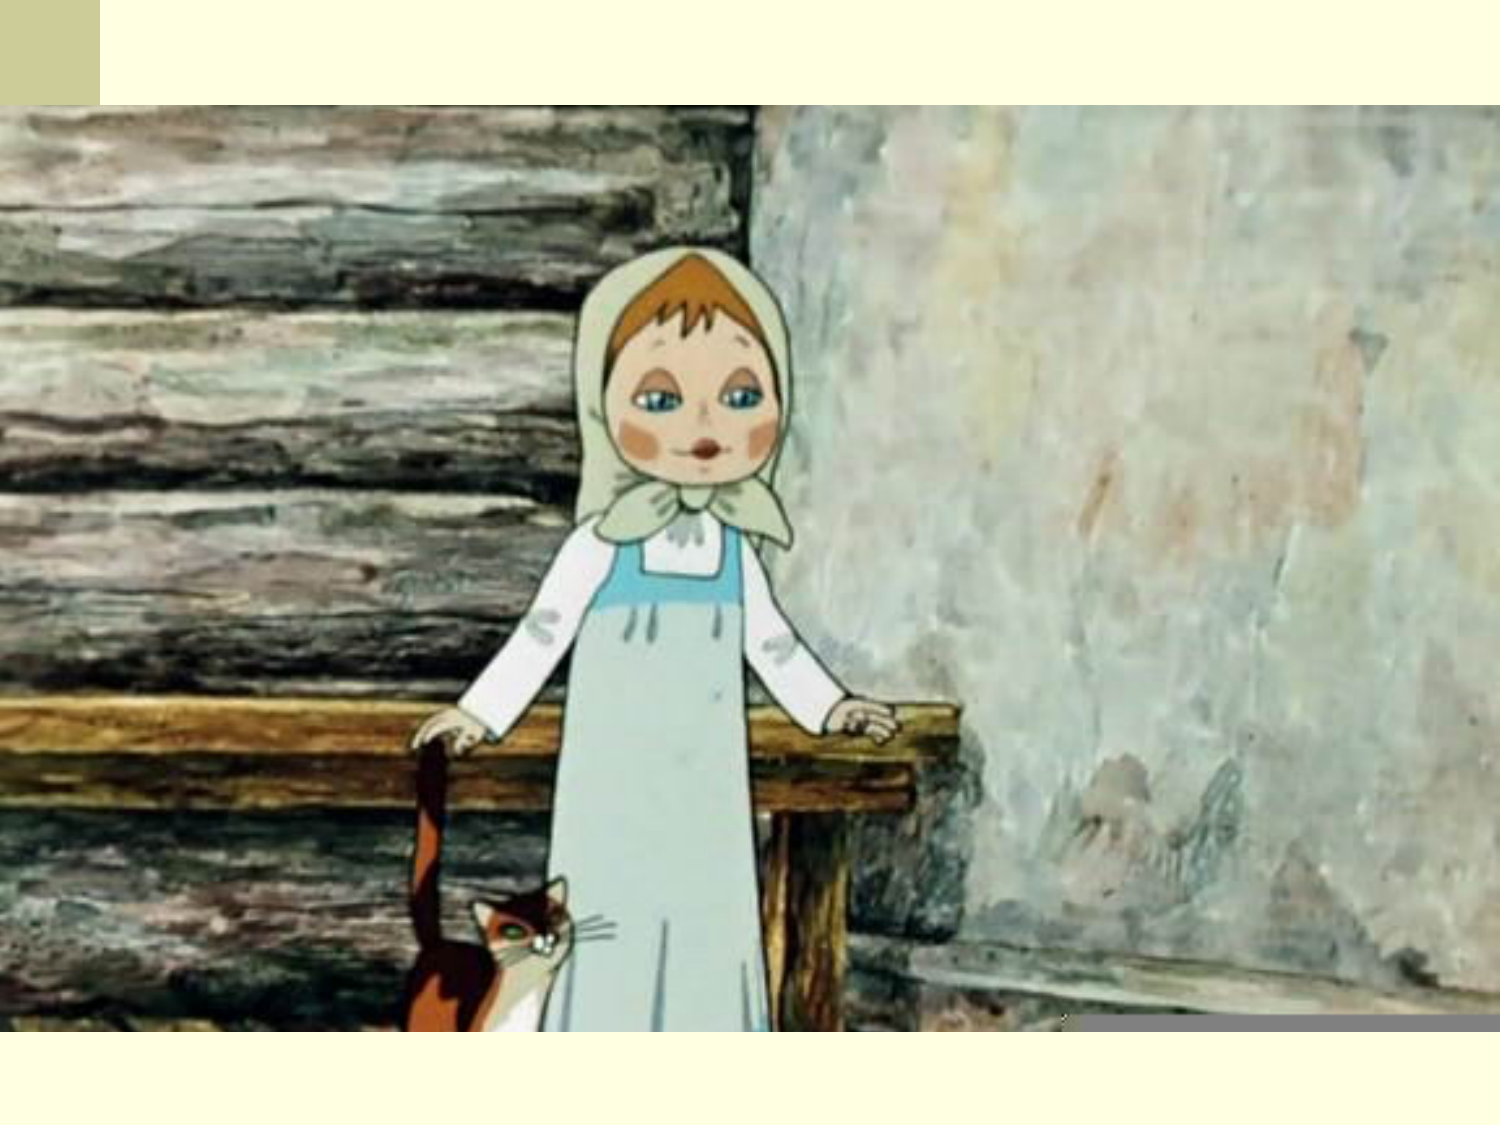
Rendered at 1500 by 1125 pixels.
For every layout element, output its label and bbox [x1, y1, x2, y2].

picture [0, 105, 1500, 1032]
